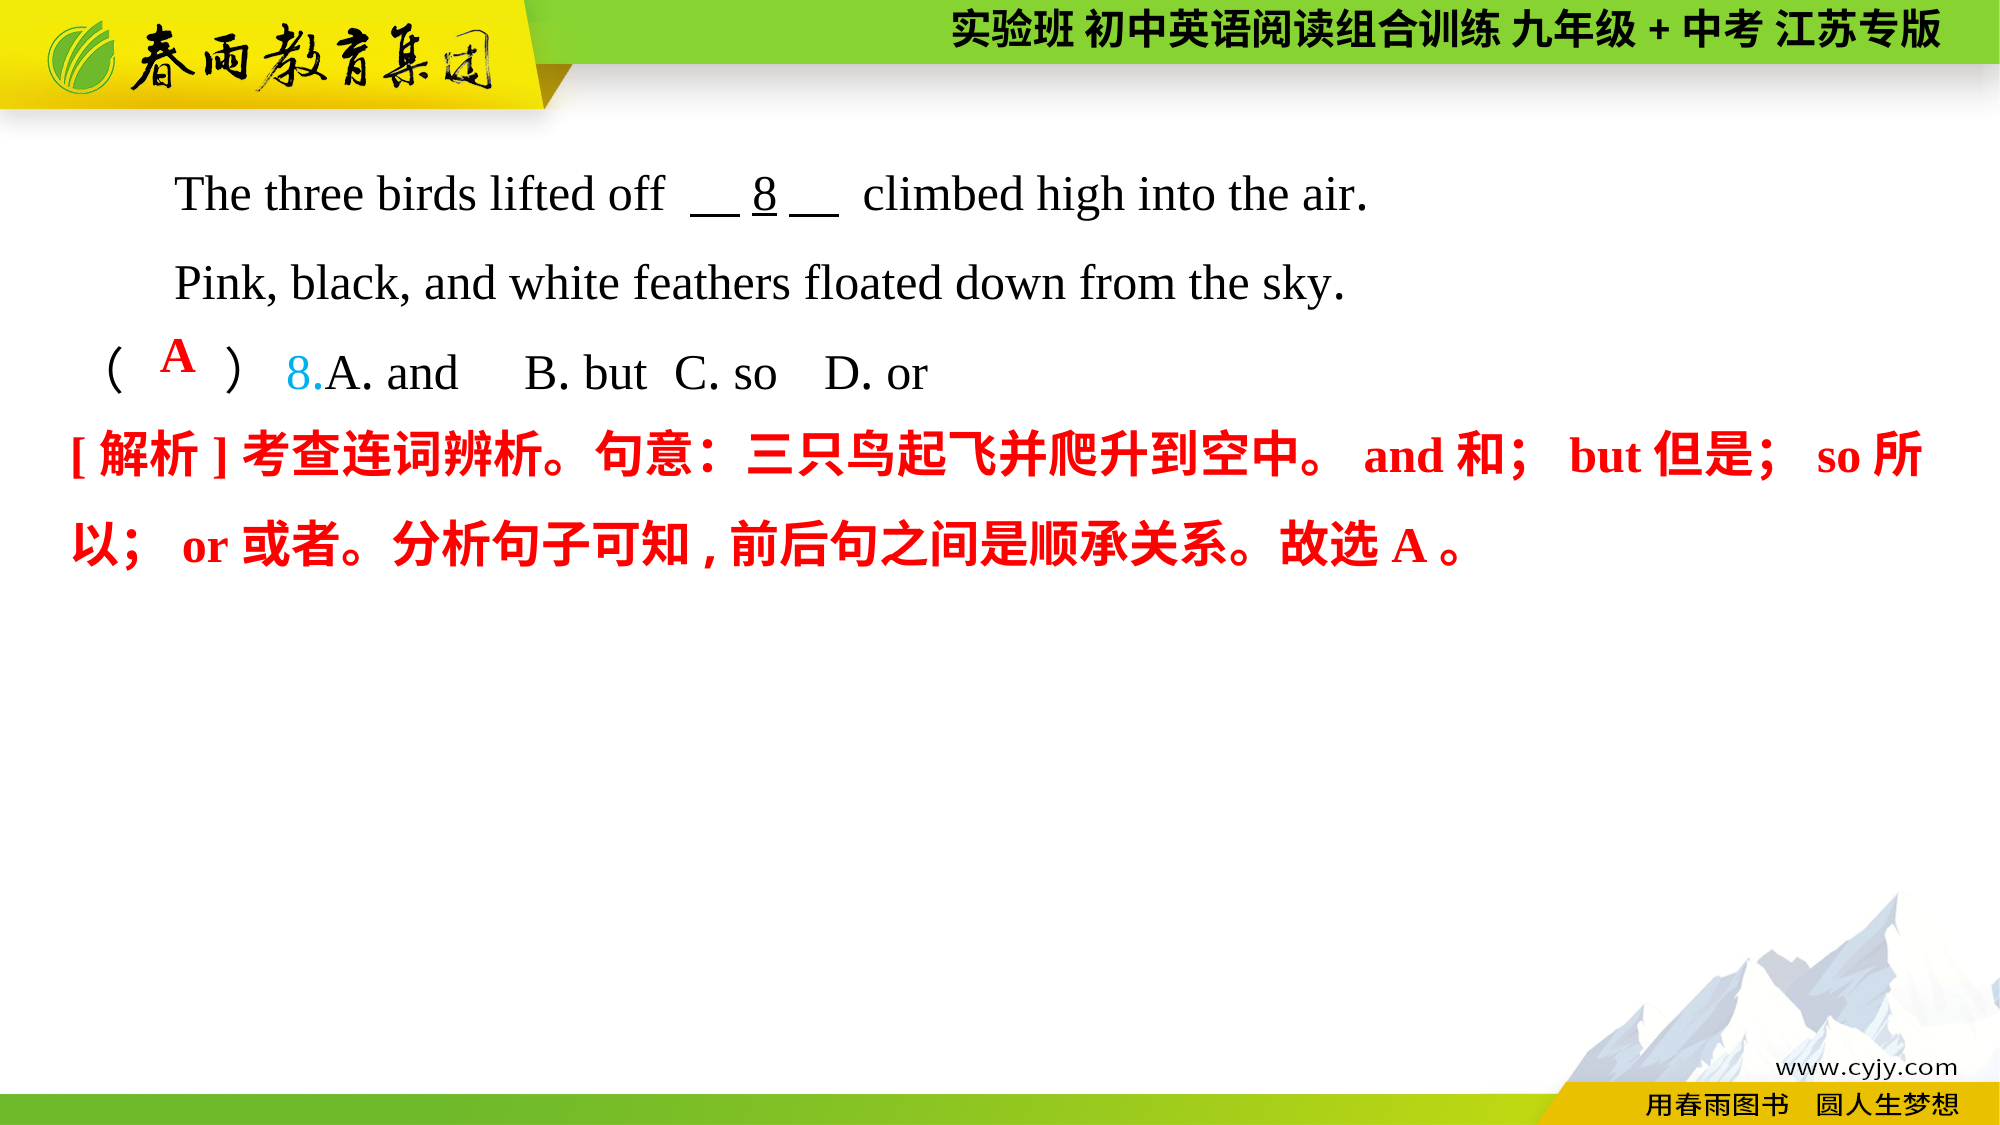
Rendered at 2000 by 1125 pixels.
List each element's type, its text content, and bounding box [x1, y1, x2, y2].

picture [0, 0, 2000, 1125]
text_box （ ）8.A. and B. but C. so D. or [59, 302, 1944, 408]
text_box A [145, 314, 212, 385]
list The three birds lifted off 8 climbed high into the air. Pink, black, and white feathers floated down from the sky. [59, 122, 1944, 302]
text_box [解析]考查连词辨析。句意：三只鸟起飞并爬升到空中。and和；but但是；so所以；or或者。分析句子可知,前后句之间是顺承关系。故选A。 [54, 385, 1939, 581]
